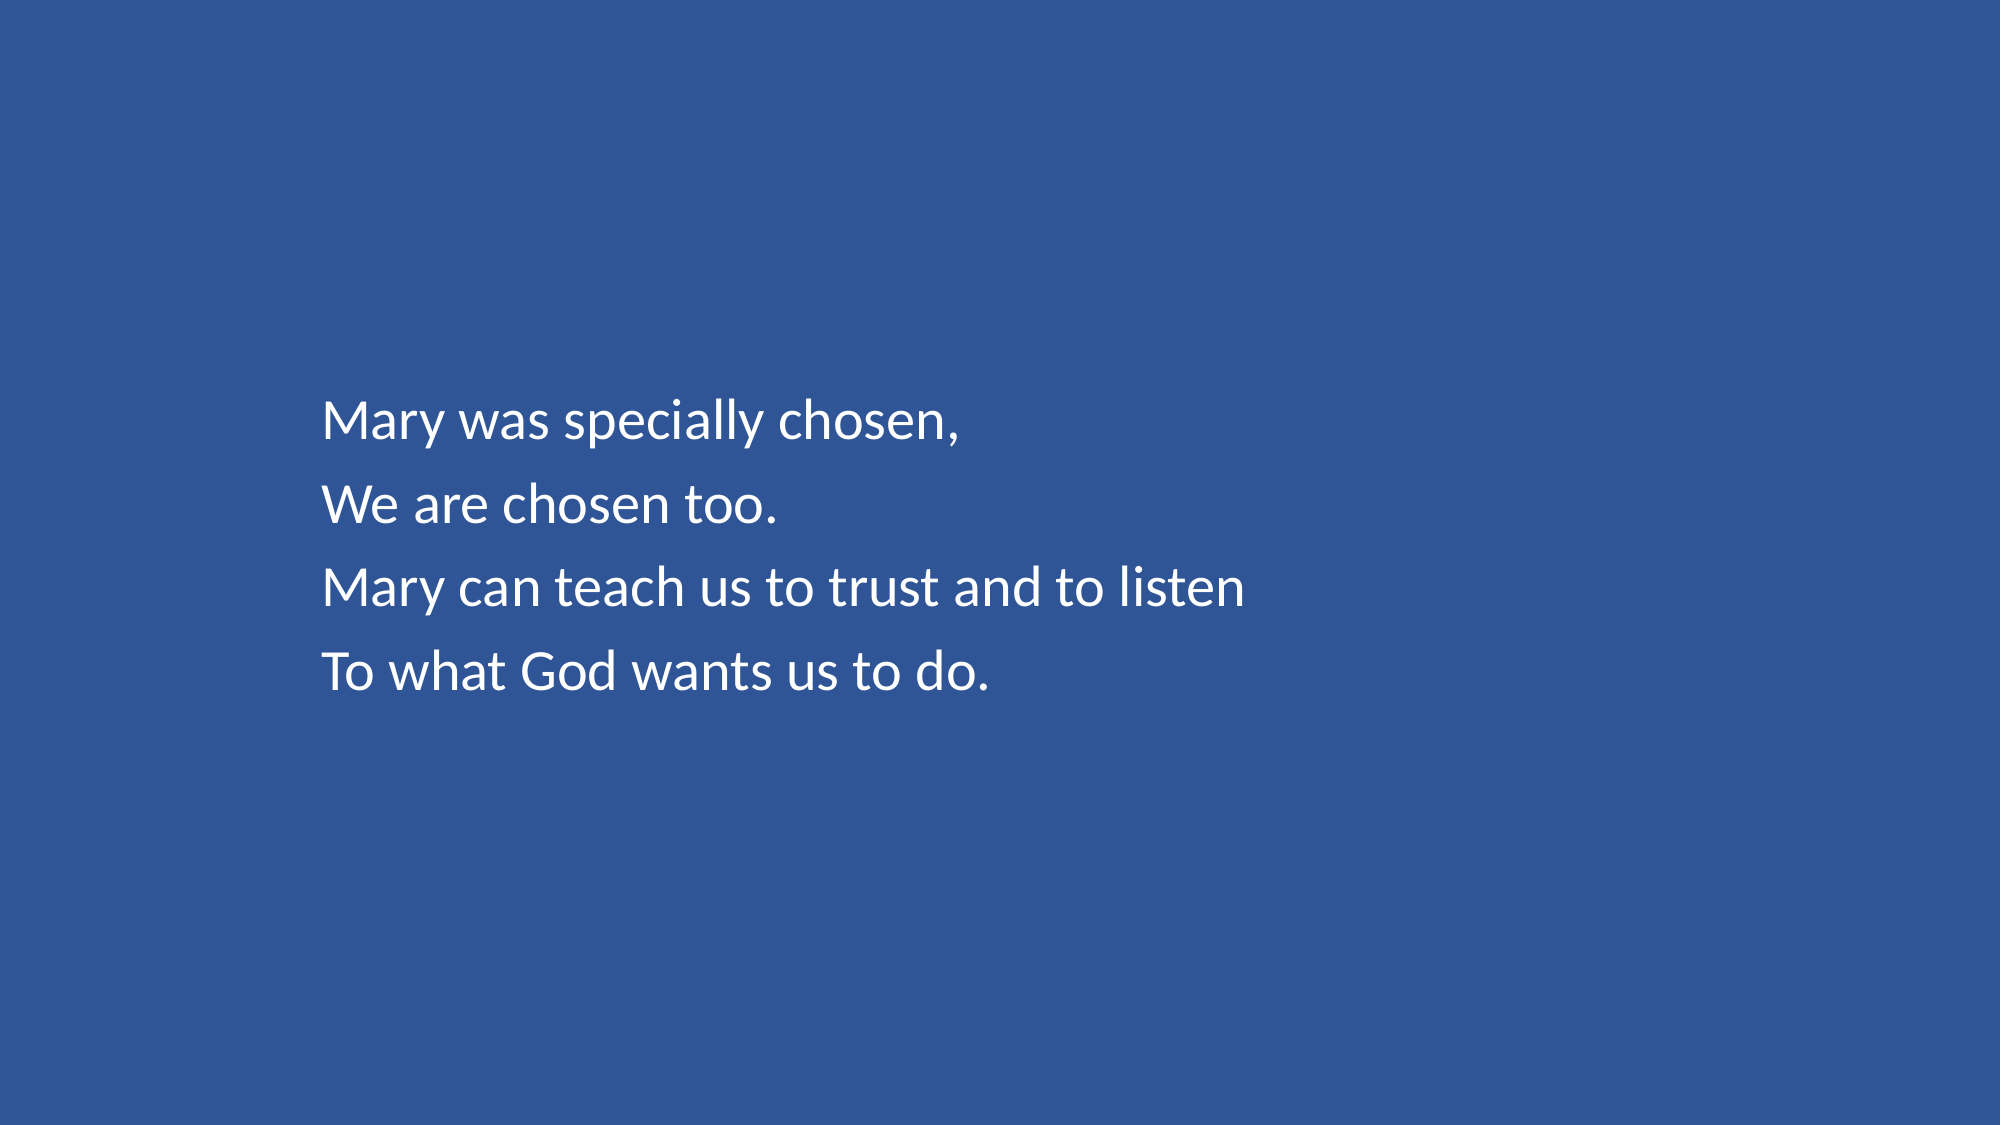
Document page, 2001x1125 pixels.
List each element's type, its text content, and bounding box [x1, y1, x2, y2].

list Mary was specially chosen, We are chosen too. Mary can teach us to trust and to listen To what God wants us to do. [306, 381, 1694, 744]
